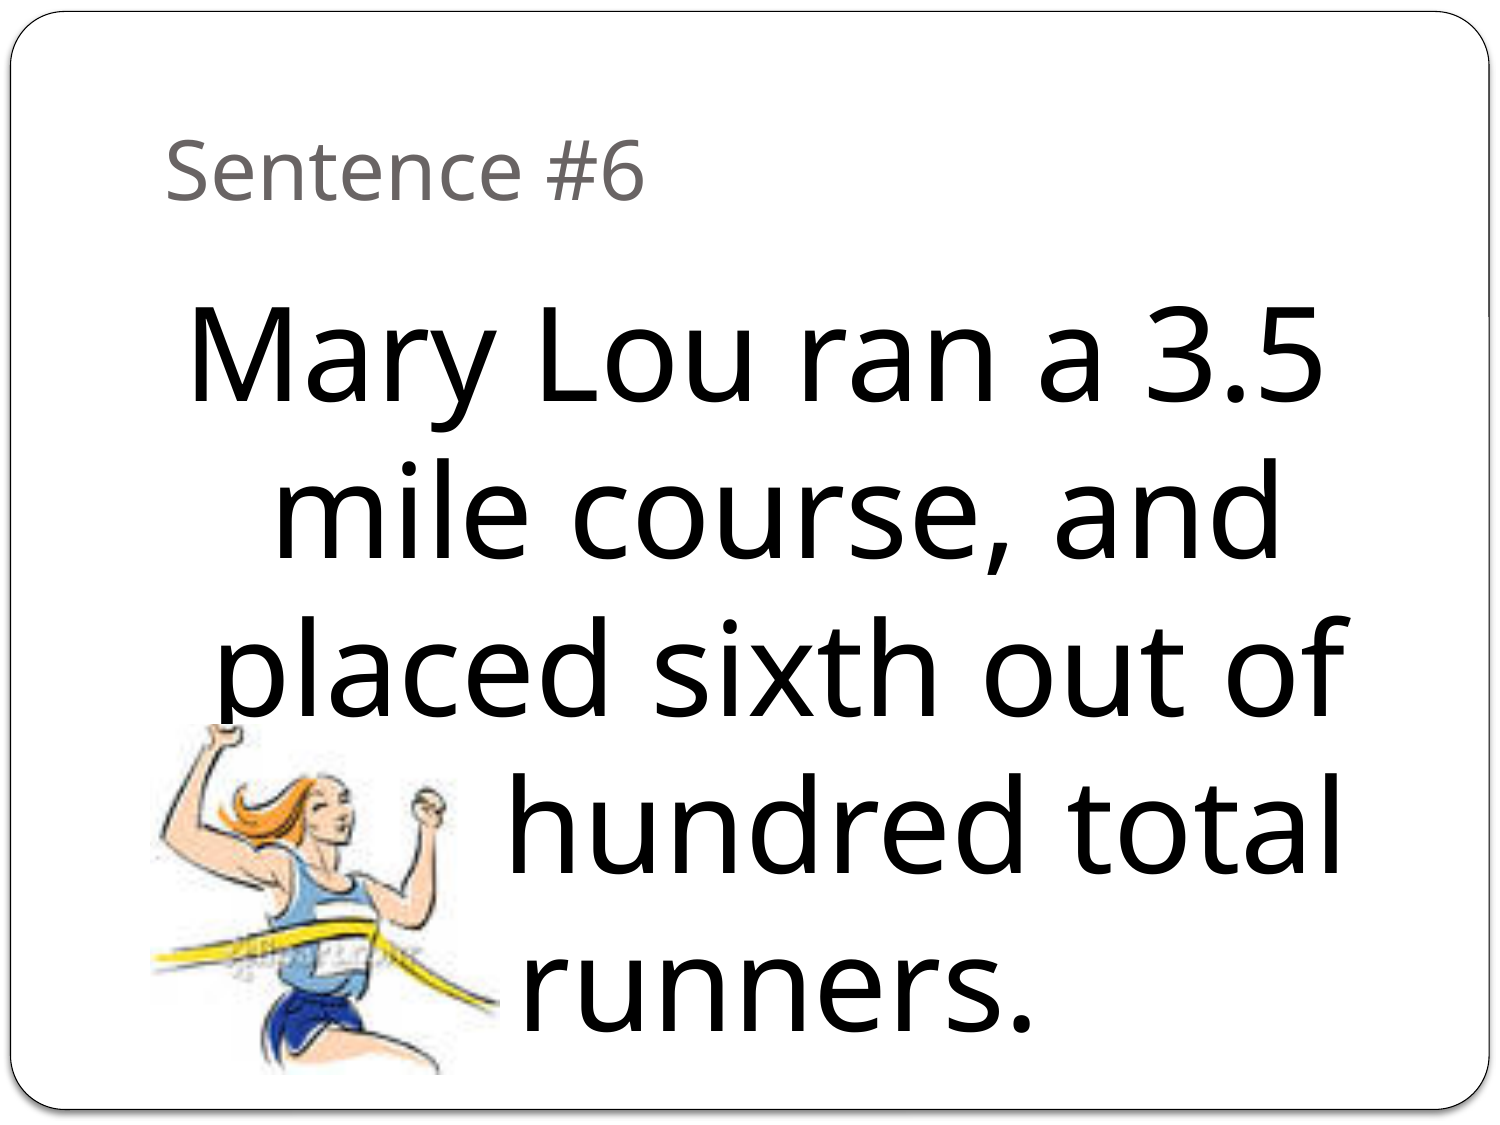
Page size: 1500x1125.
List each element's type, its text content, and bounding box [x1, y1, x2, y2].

picture [149, 724, 501, 1076]
list Mary Lou ran a 3.5 mile course, and placed sixth out of four hundred total runners. [125, 262, 1388, 975]
title Sentence #6 [150, 45, 1425, 233]
